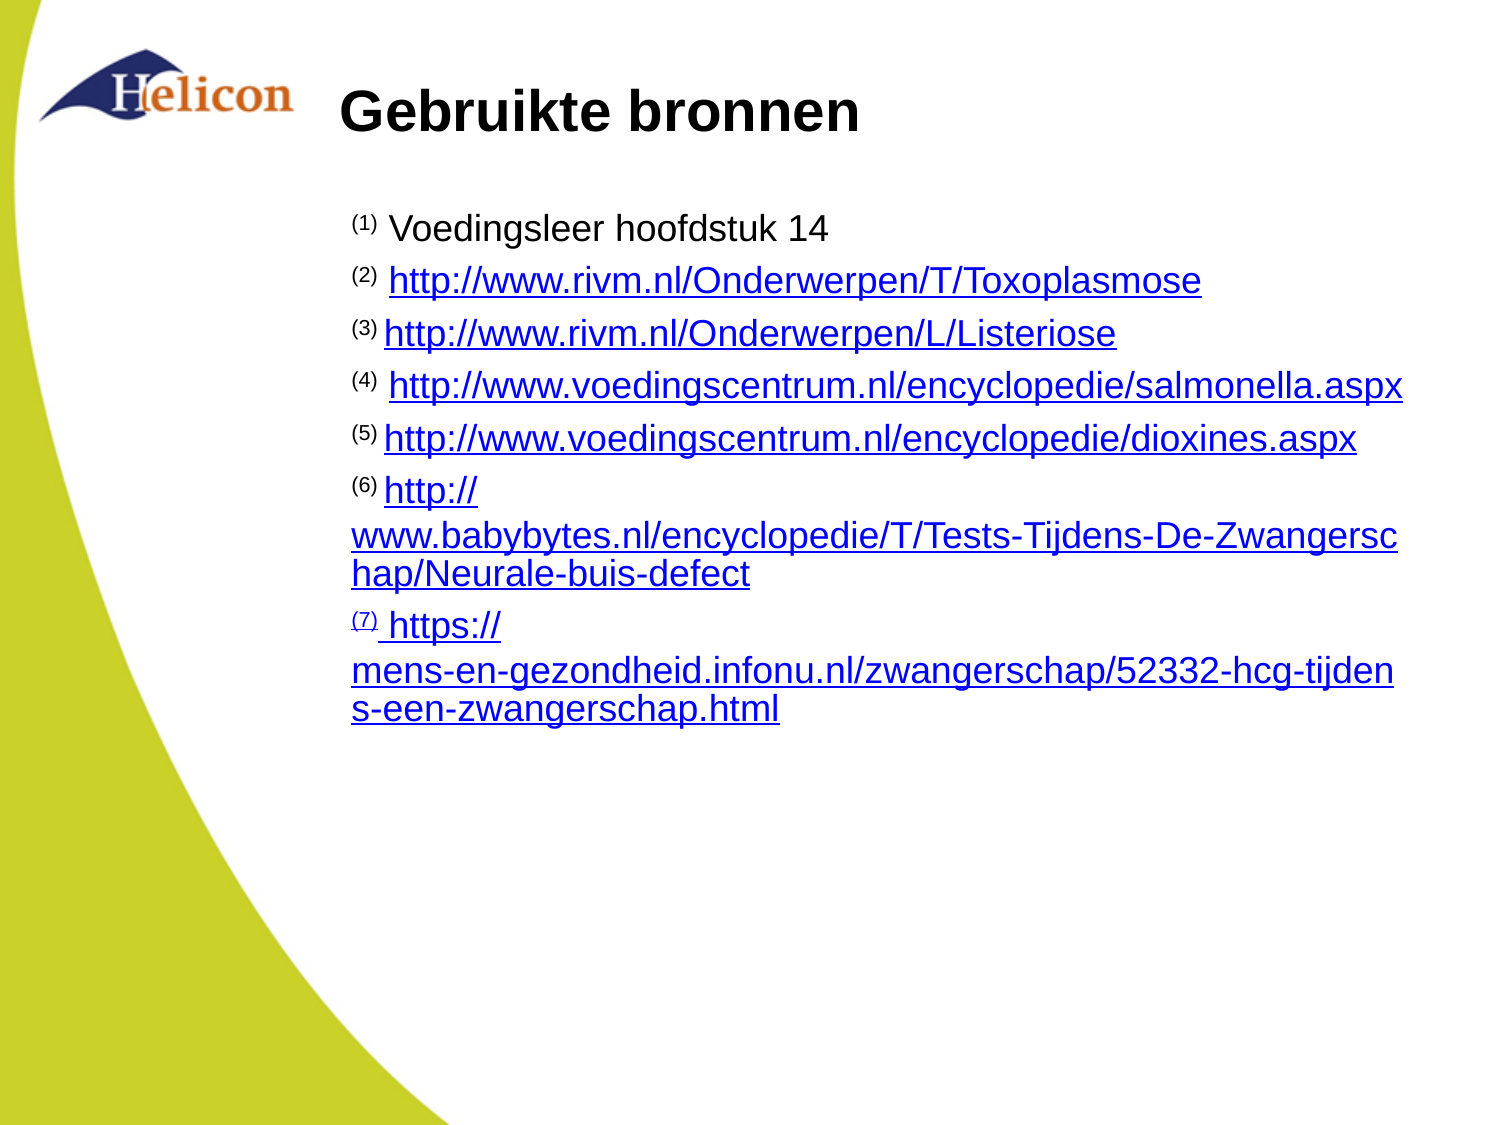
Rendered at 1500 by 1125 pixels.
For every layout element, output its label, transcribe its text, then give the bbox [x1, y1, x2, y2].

title Gebruikte bronnen [324, 54, 1415, 161]
list (1) Voedingsleer hoofdstuk 14 (2) http://www.rivm.nl/Onderwerpen/T/Toxoplasmose (3) http://www.rivm.nl/Onderwerpen/L/Listeriose (4) http://www.voedingscentrum.nl/encyclopedie/salmonella.aspx (5) http://www.voedingscentrum.nl/encyclopedie/dioxines.aspx (6) http://www.babybytes.nl/encyclopedie/T/Tests-Tijdens-De-Zwangerschap/Neurale-buis-defect (7) https://mens-en-gezondheid.infonu.nl/zwangerschap/52332-hcg-tijdens-een-zwangerschap.html [336, 196, 1425, 1005]
picture [0, 0, 1500, 1125]
